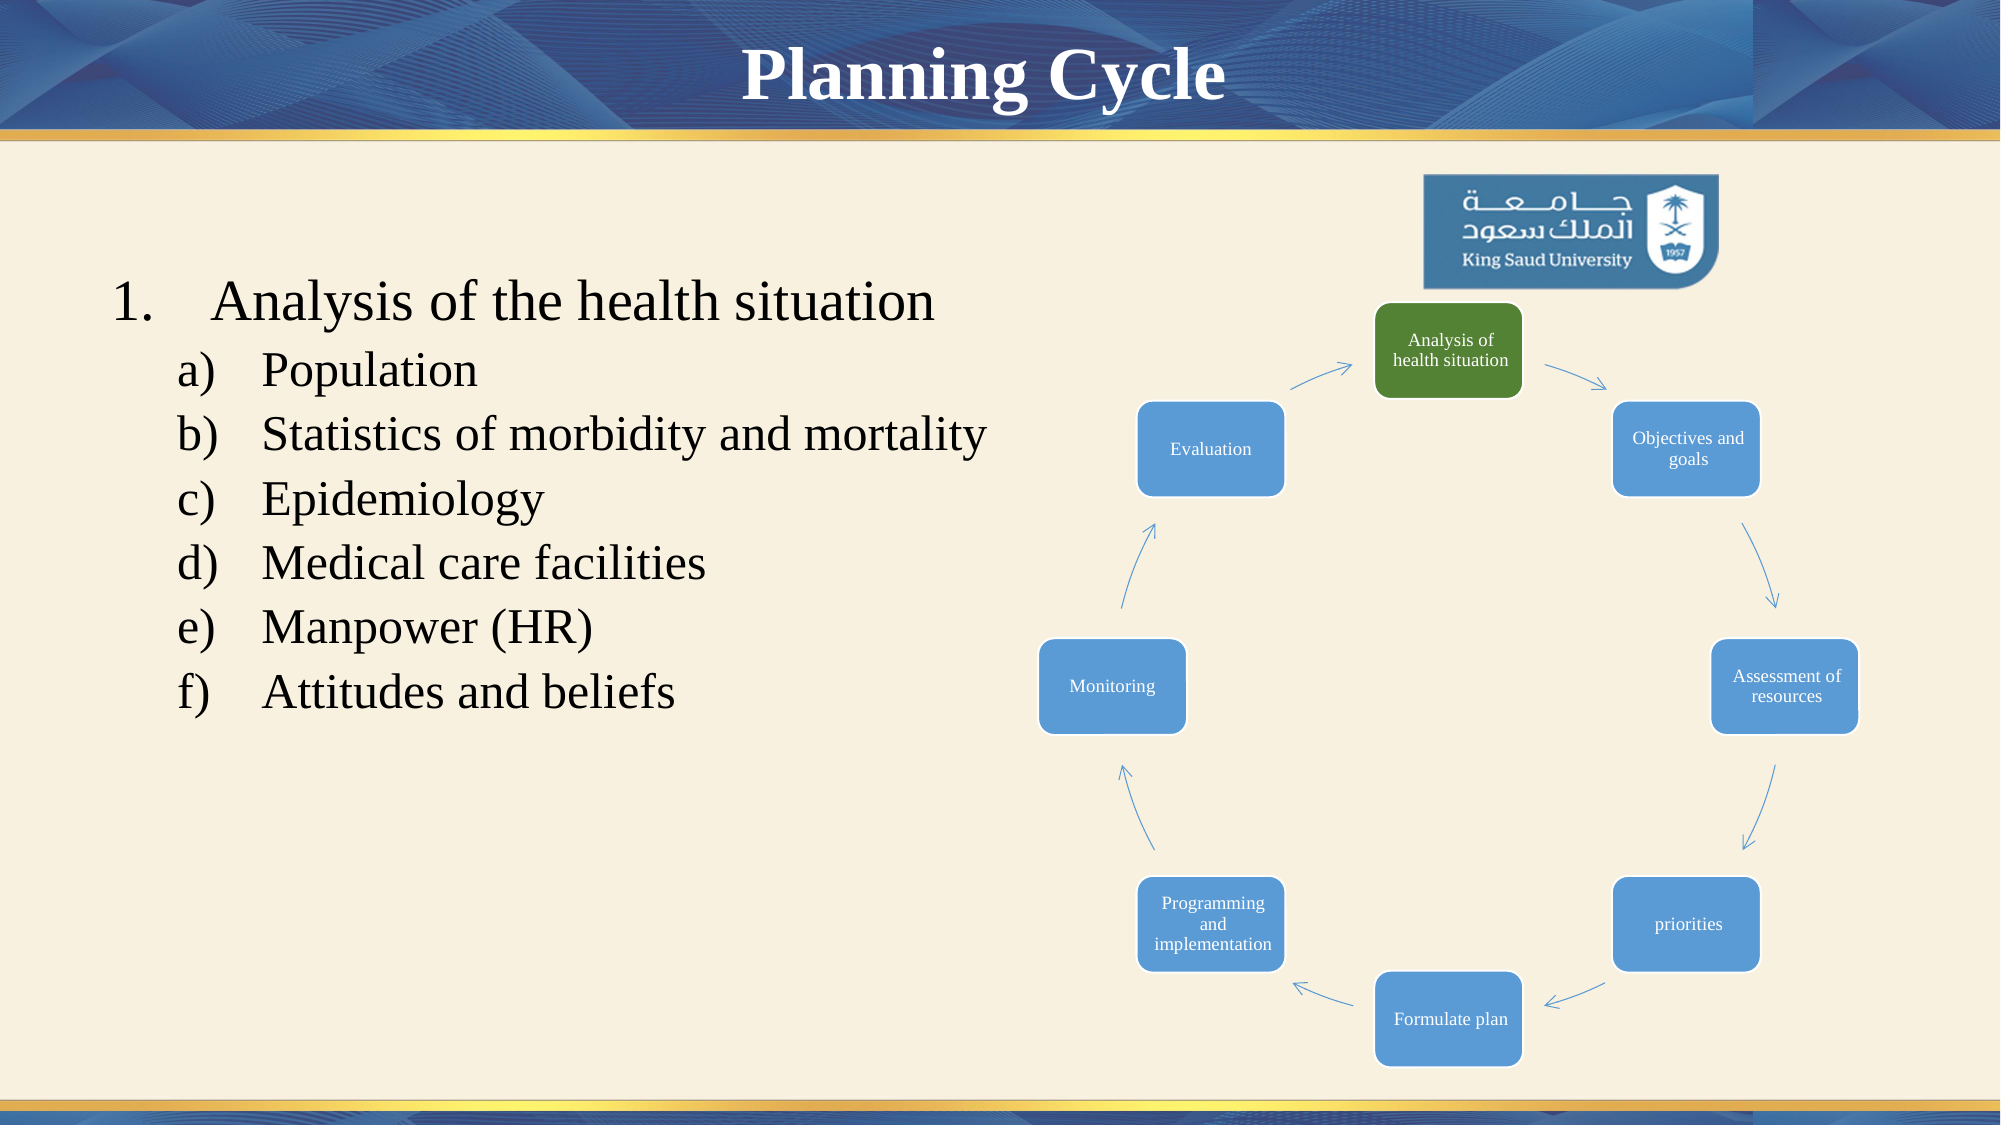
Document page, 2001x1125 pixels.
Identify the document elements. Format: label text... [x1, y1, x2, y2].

title Planning Cycle [241, 6, 1746, 144]
list Analysis of the health situation Population Statistics of morbidity and mortality Epidemiology Medical care facilities Manpower (HR) Attitudes and beliefs [96, 262, 1898, 1010]
picture [0, 0, 2001, 1125]
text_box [999, 297, 1898, 1068]
